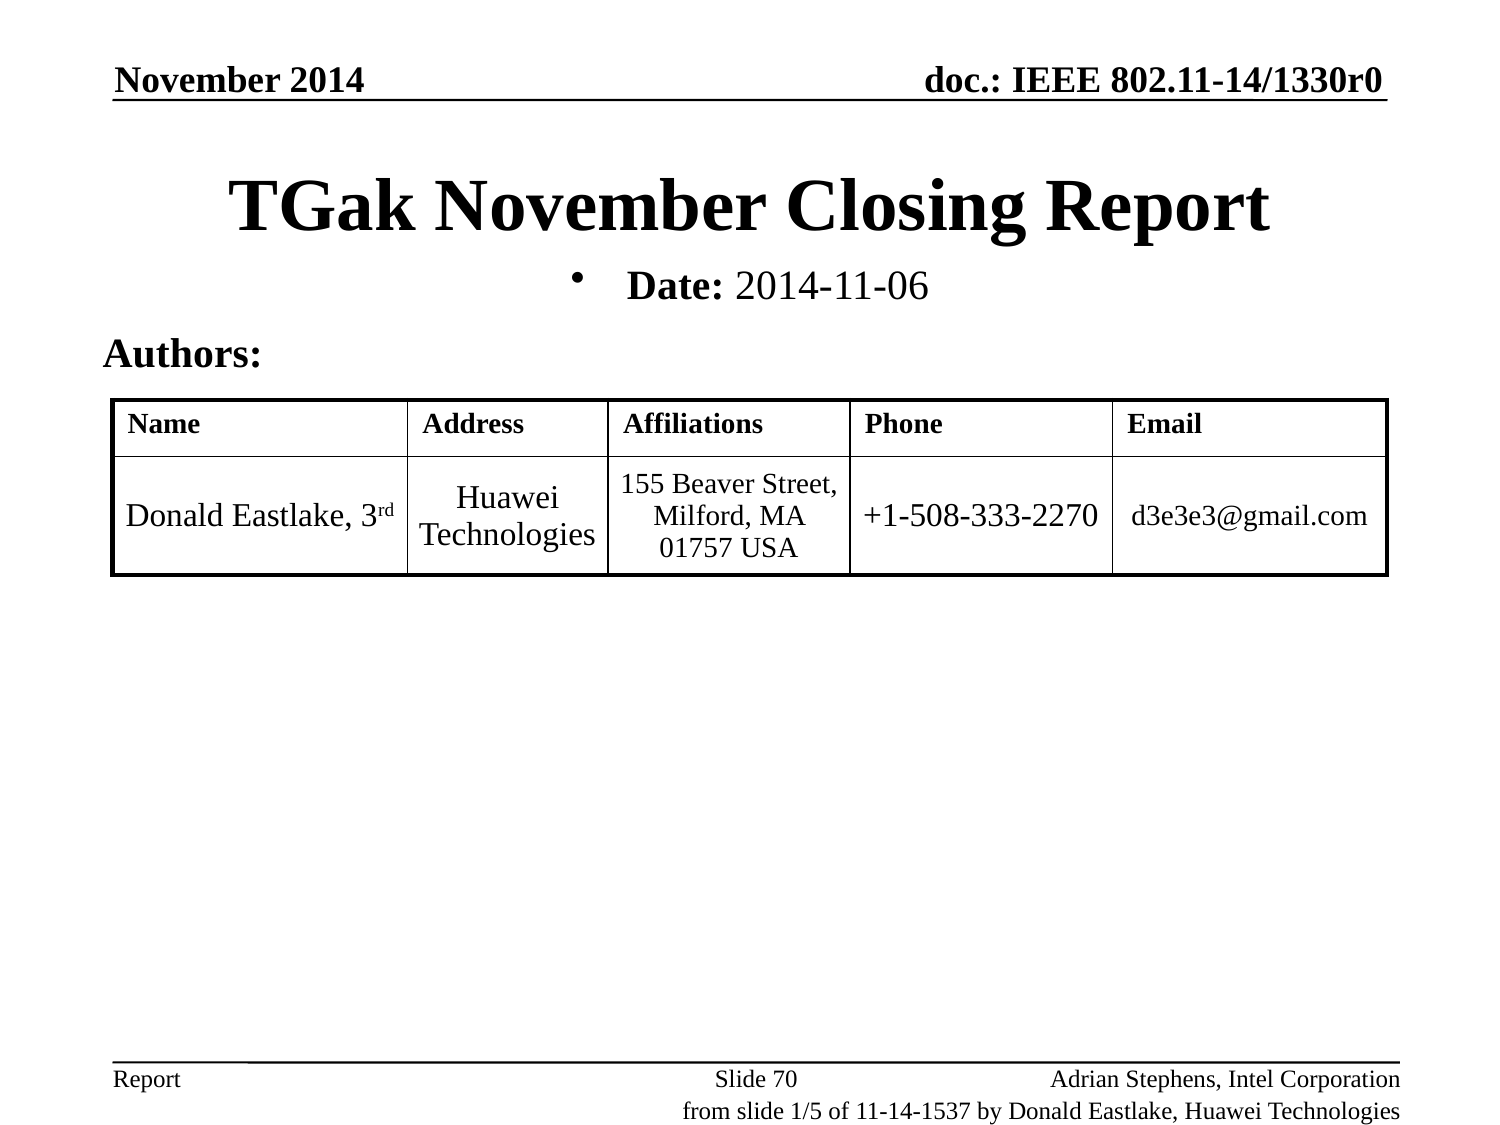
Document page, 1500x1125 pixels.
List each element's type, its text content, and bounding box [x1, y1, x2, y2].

table_header Phone [851, 402, 1112, 456]
slide_number Slide 70 [712, 1061, 800, 1087]
text_box Authors: [87, 318, 325, 381]
table_header Name [115, 402, 407, 456]
table_cell Huawei Technologies [408, 457, 607, 573]
table_header Affiliations [609, 402, 849, 456]
table_cell d3e3e3@gmail.com [1113, 457, 1385, 573]
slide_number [114, 54, 374, 101]
table_cell +1-508-333-2270 [851, 457, 1112, 573]
table_cell Donald Eastlake, 3rd [115, 457, 407, 573]
list Date: 2014-11-06 [112, 249, 1388, 315]
table_cell 155 Beaver Street, Milford, MA 01757 USA [609, 457, 849, 573]
table_header Email [1113, 402, 1385, 456]
footer Adrian Stephens, Intel Corporation [902, 1061, 1402, 1087]
text_box from slide 1/5 of 11-14-1537 by Donald Eastlake, Huawei Technologies [343, 1087, 1417, 1125]
title TGak November Closing Report [112, 112, 1388, 249]
table_header Address [408, 402, 607, 456]
